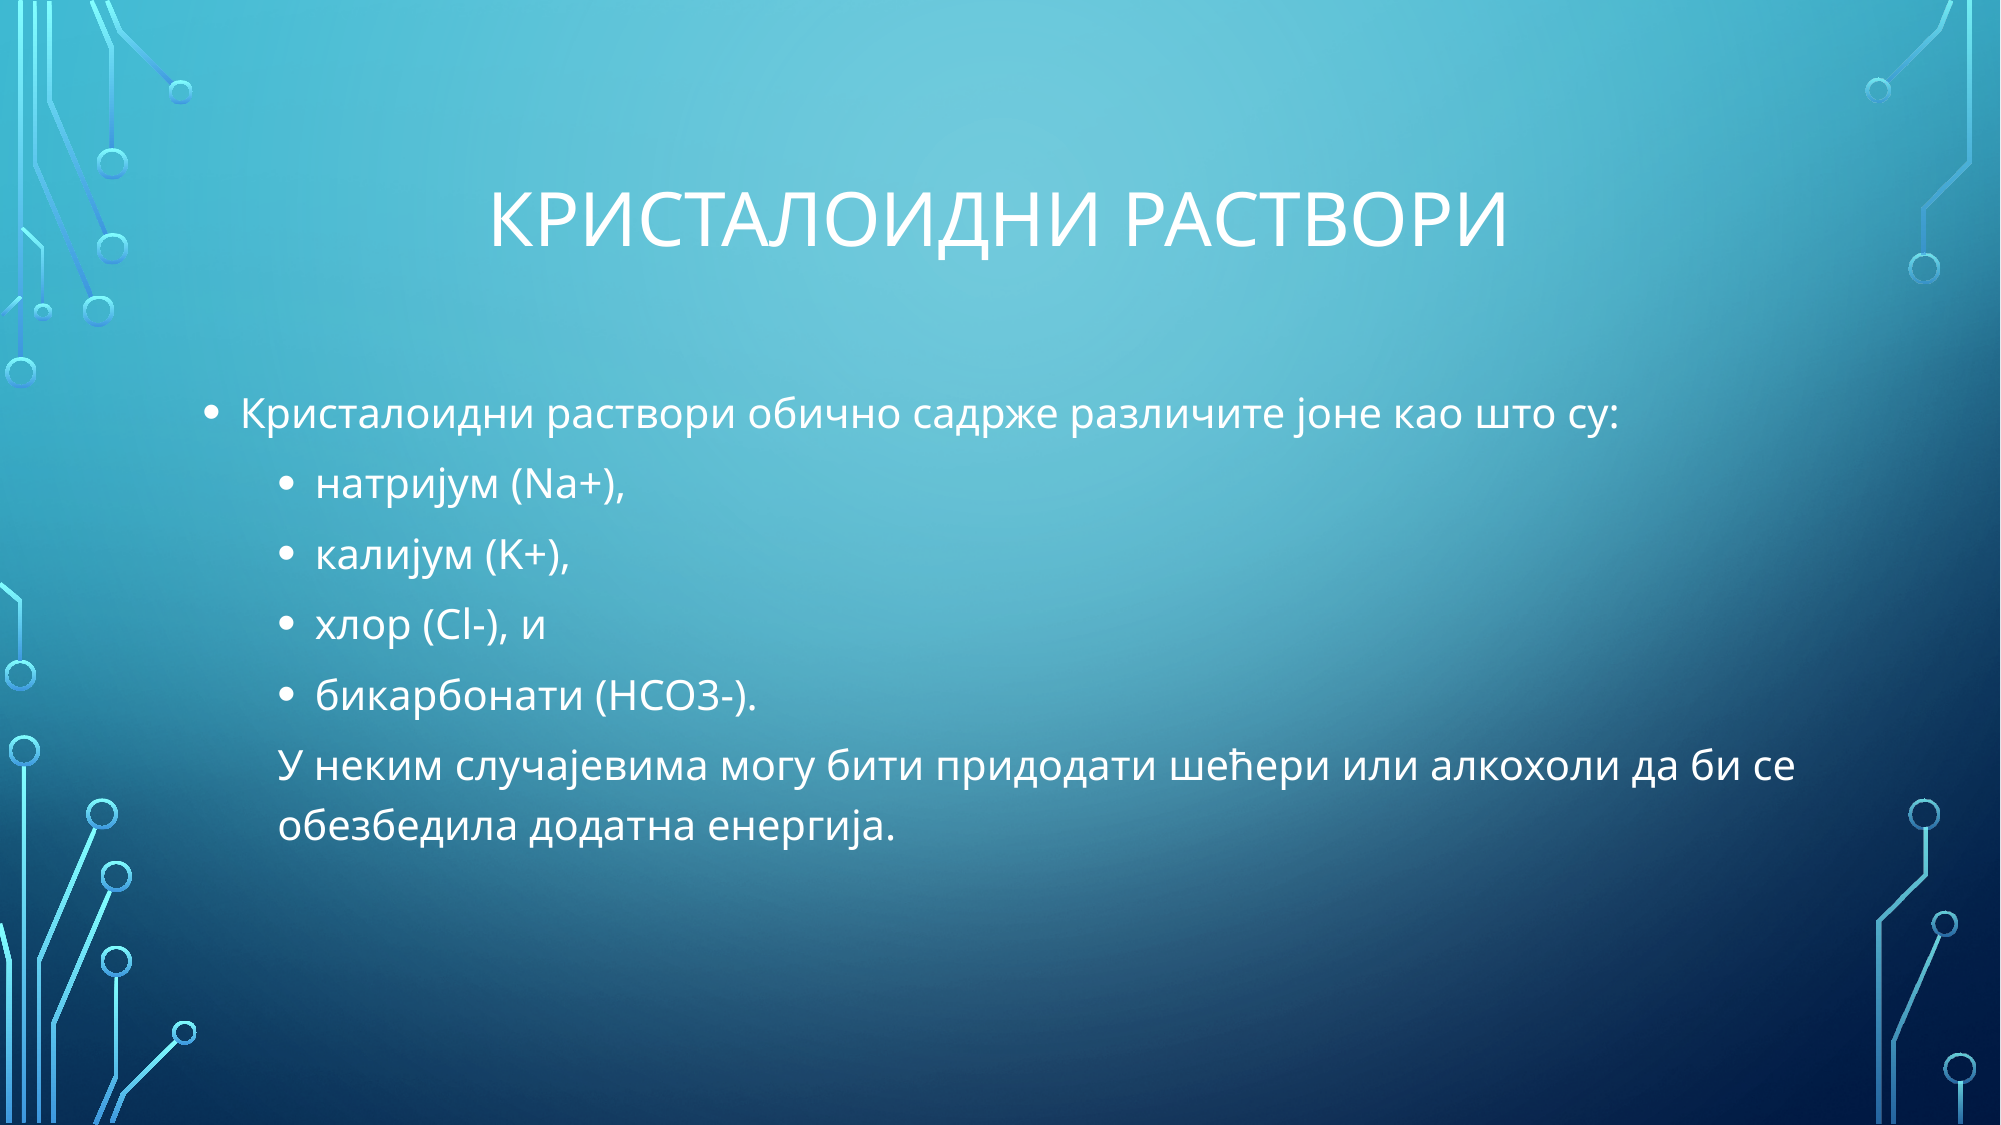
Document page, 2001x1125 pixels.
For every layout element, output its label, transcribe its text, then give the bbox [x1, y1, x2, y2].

list Кристалоидни раствори обично садрже различите јоне као што су: натријум (Na+), калијум (K+), хлор (Cl-), и бикарбонати (HCO3-). У неким случајевима могу бити придодати шећери или алкохоли да би се обезбедила додатна енергија. [187, 369, 1813, 950]
title Кристалоидни раствори [187, 101, 1813, 344]
